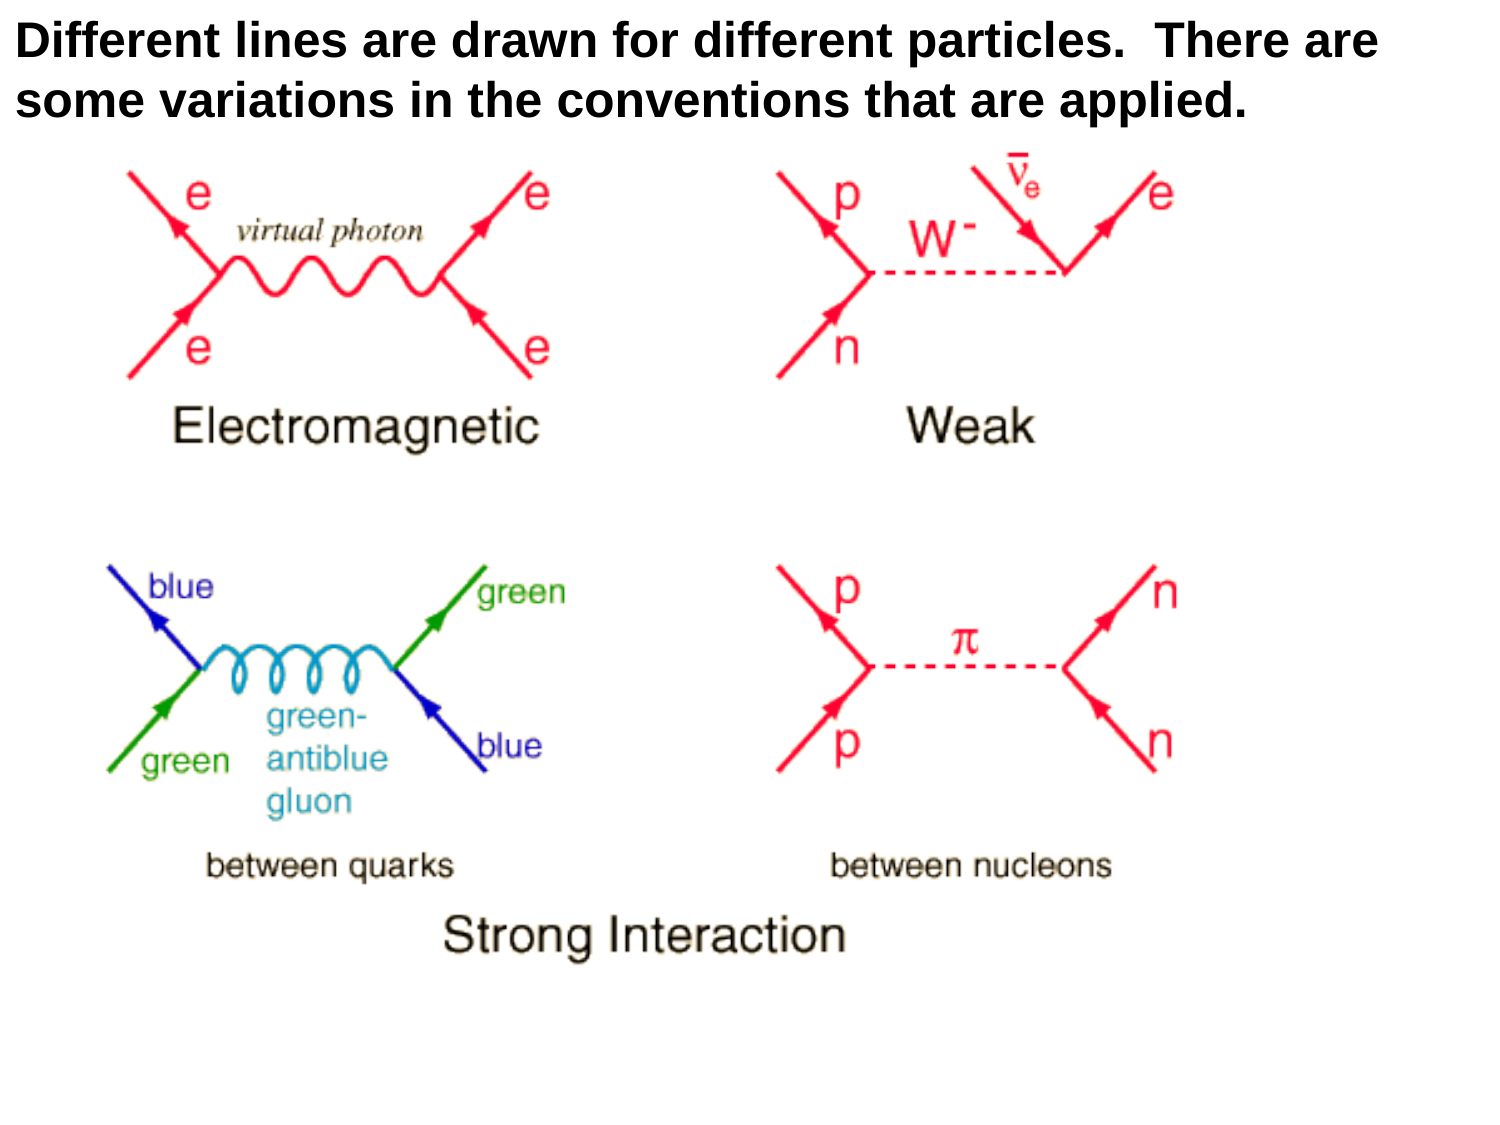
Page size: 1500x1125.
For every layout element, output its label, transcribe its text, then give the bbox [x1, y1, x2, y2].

text_box Different lines are drawn for different particles. There are some variations in the conventions that are applied. [0, 0, 1500, 255]
picture [79, 128, 1205, 978]
